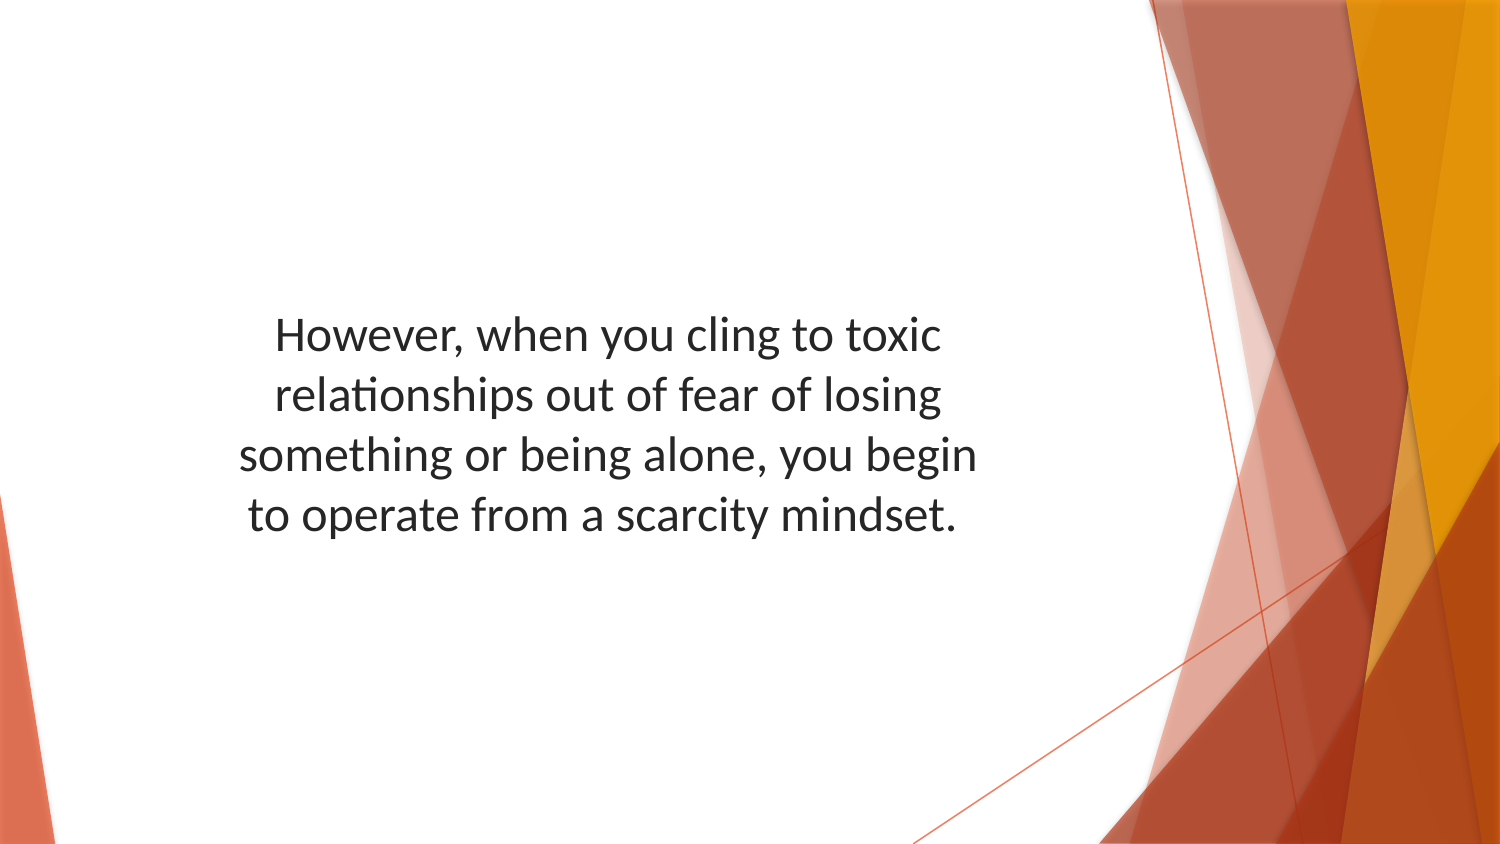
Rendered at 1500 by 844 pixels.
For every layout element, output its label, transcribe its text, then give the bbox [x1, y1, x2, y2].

list However, when you cling to toxic relationships out of fear of losing something or being alone, you begin to operate from a scarcity mindset. [218, 114, 998, 729]
